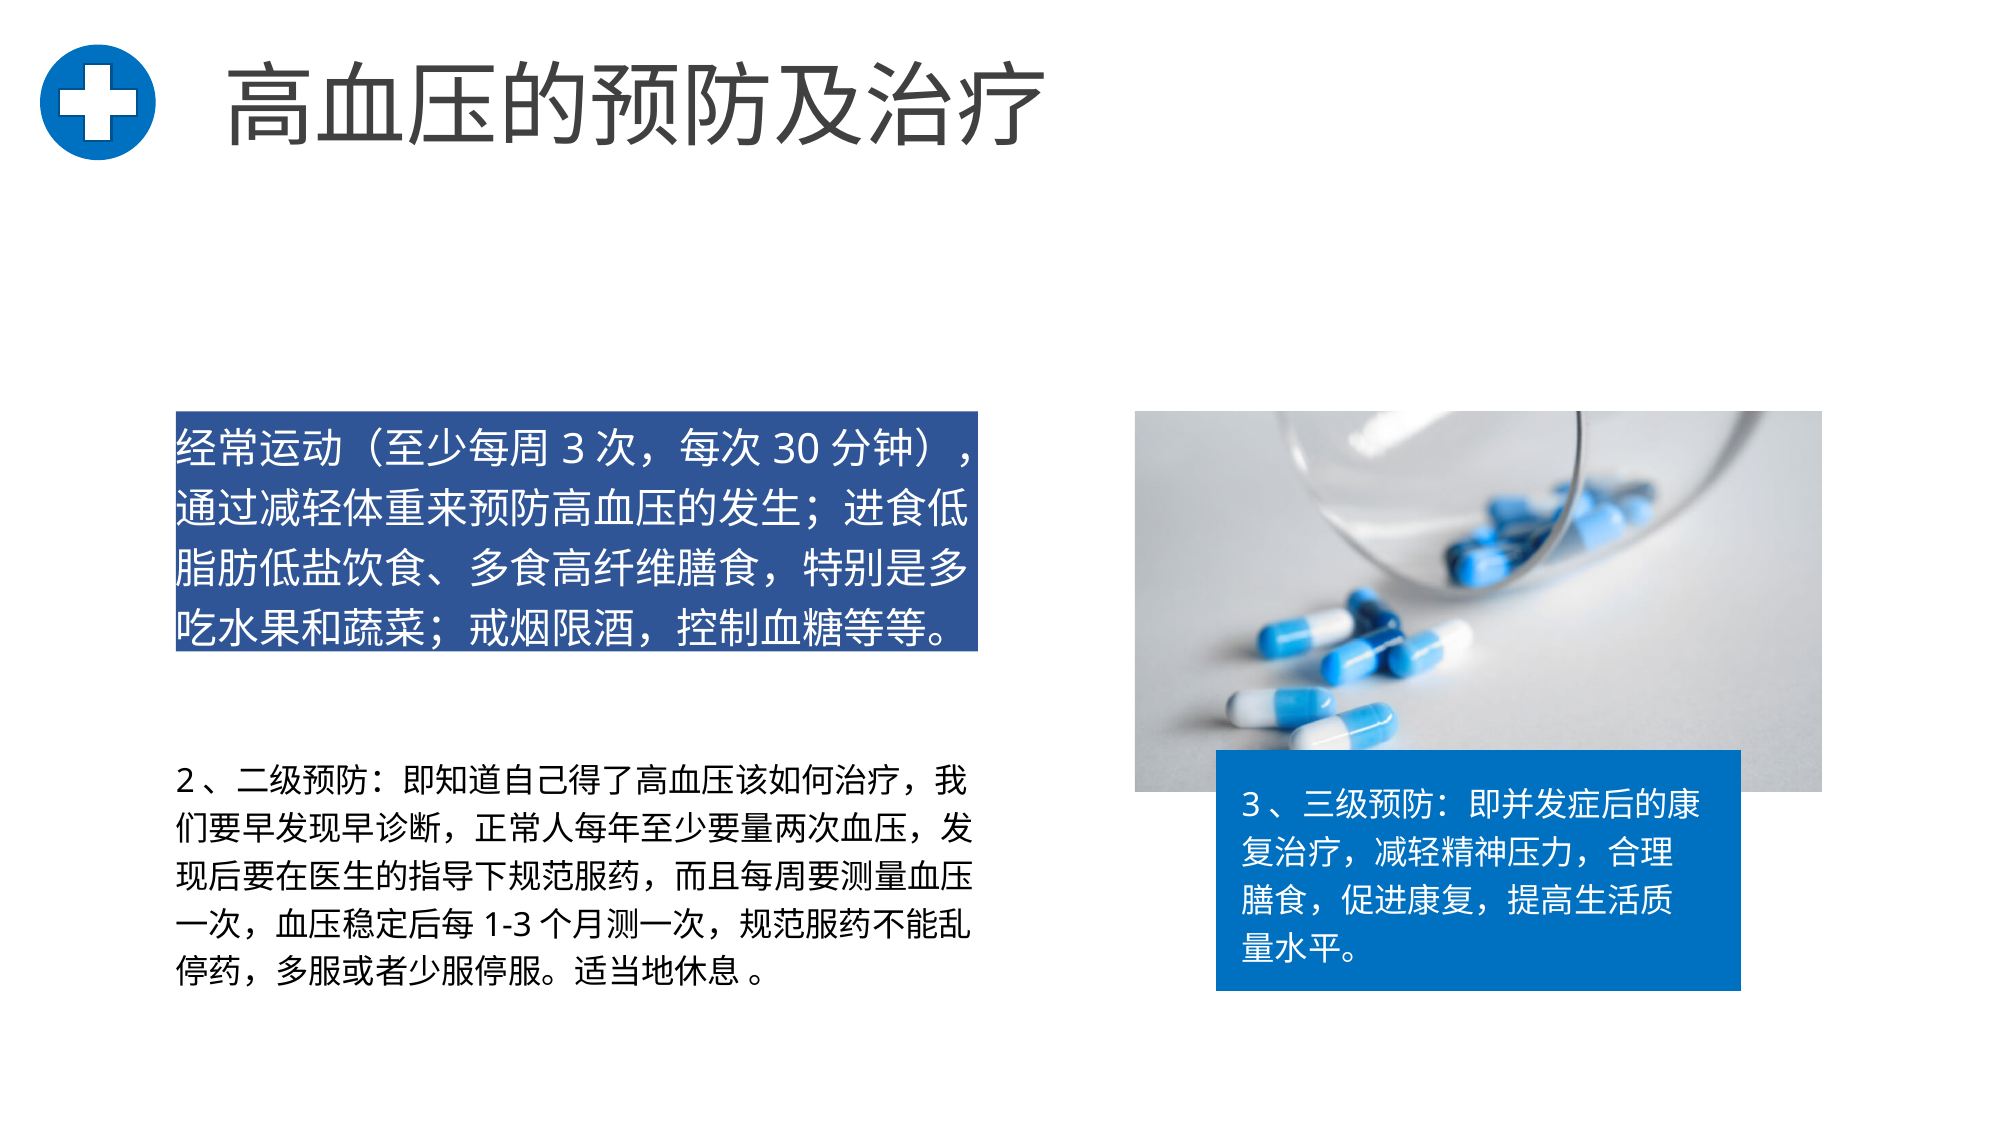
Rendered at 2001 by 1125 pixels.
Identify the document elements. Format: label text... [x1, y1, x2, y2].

text_box 高血压的预防及治疗 [202, 36, 1071, 168]
picture [1134, 411, 1823, 792]
text_box [1216, 792, 1741, 991]
text_box 3、三级预防：即并发症后的康复治疗，减轻精神压力，合理膳食，促进康复，提高生活质量水平。 [1241, 792, 1703, 967]
text_box 2、二级预防：即知道自己得了高血压该如何治疗，我们要早发现早诊断，正常人每年至少要量两次血压，发现后要在医生的指导下规范服药，而且每周要测量血压一次，血压稳定后每1-3个月测一次，规范服药不能乱停药，多服或者少服停服。适当地休息 。 [175, 751, 978, 991]
text_box 经常运动（至少每周3次，每次30分钟），通过减轻体重来预防高血压的发生；进食低脂肪低盐饮食、多食高纤维膳食，特别是多吃水果和蔬菜；戒烟限酒，控制血糖等等。 [175, 411, 978, 652]
